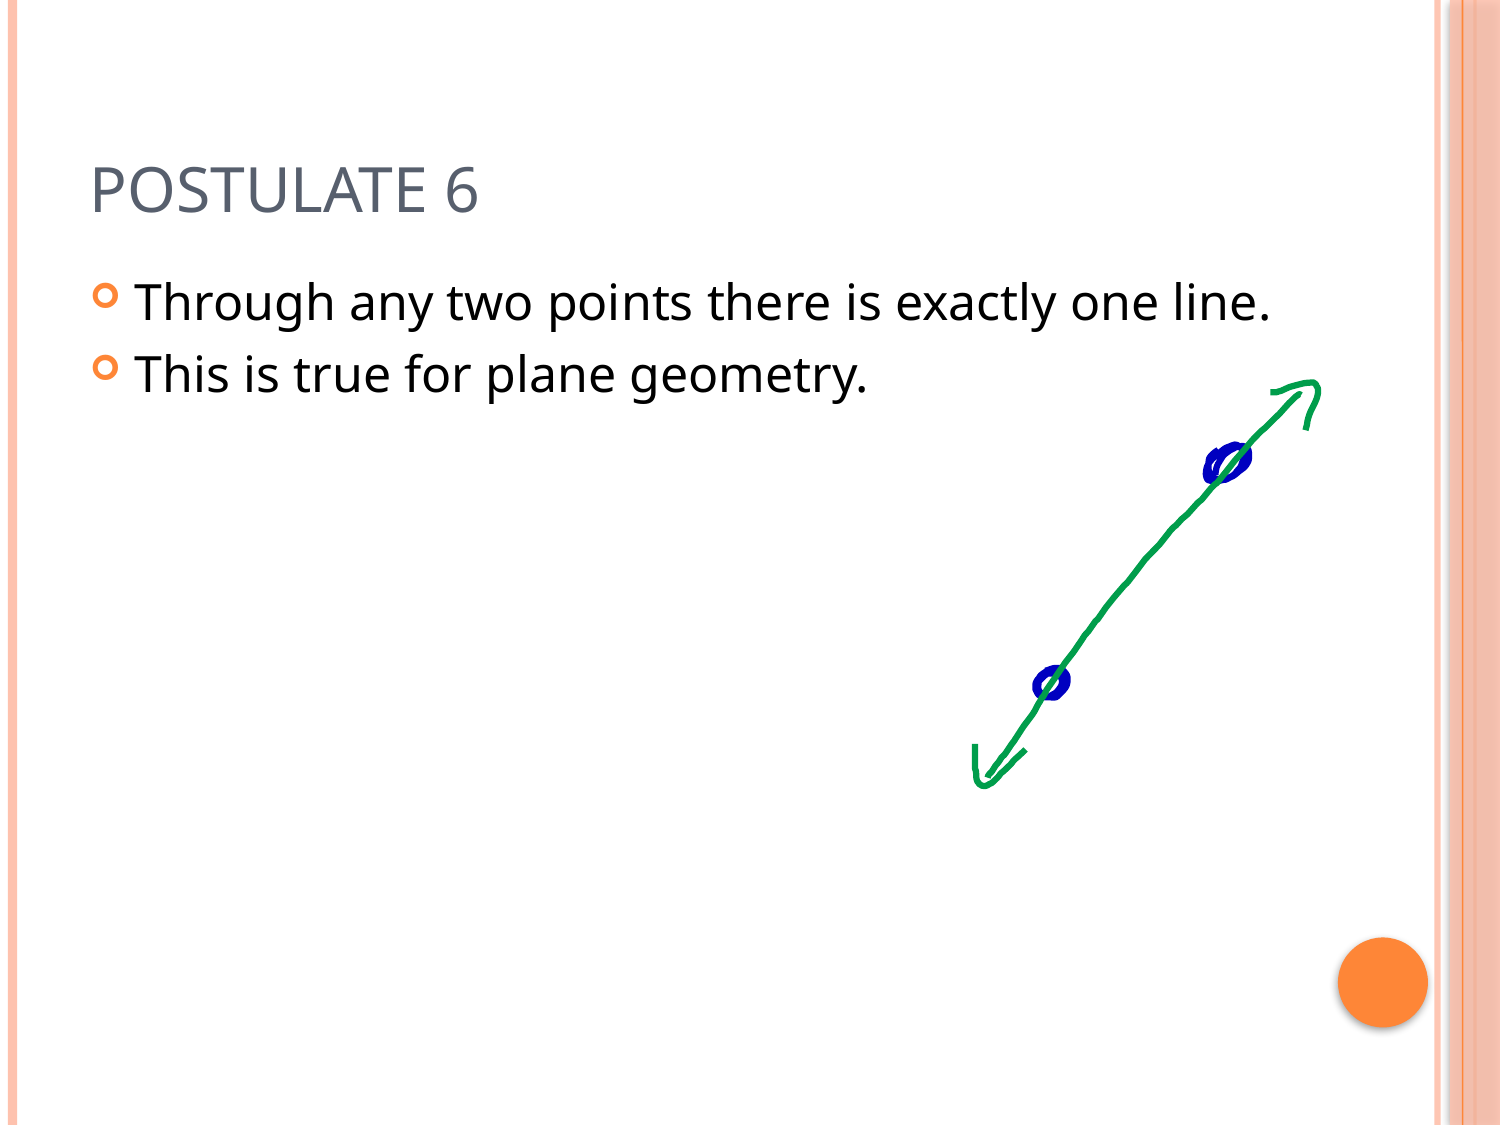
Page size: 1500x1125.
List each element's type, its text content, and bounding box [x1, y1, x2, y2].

text_box [1204, 443, 1246, 483]
text_box [1270, 381, 1320, 431]
text_box [973, 743, 1027, 787]
text_box [1034, 666, 1060, 697]
text_box [1008, 408, 1288, 747]
text_box [1053, 680, 1069, 699]
title Postulate 6 [75, 45, 1300, 233]
list Through any two points there is exactly one line. This is true for plane geometry. [75, 262, 1300, 1062]
